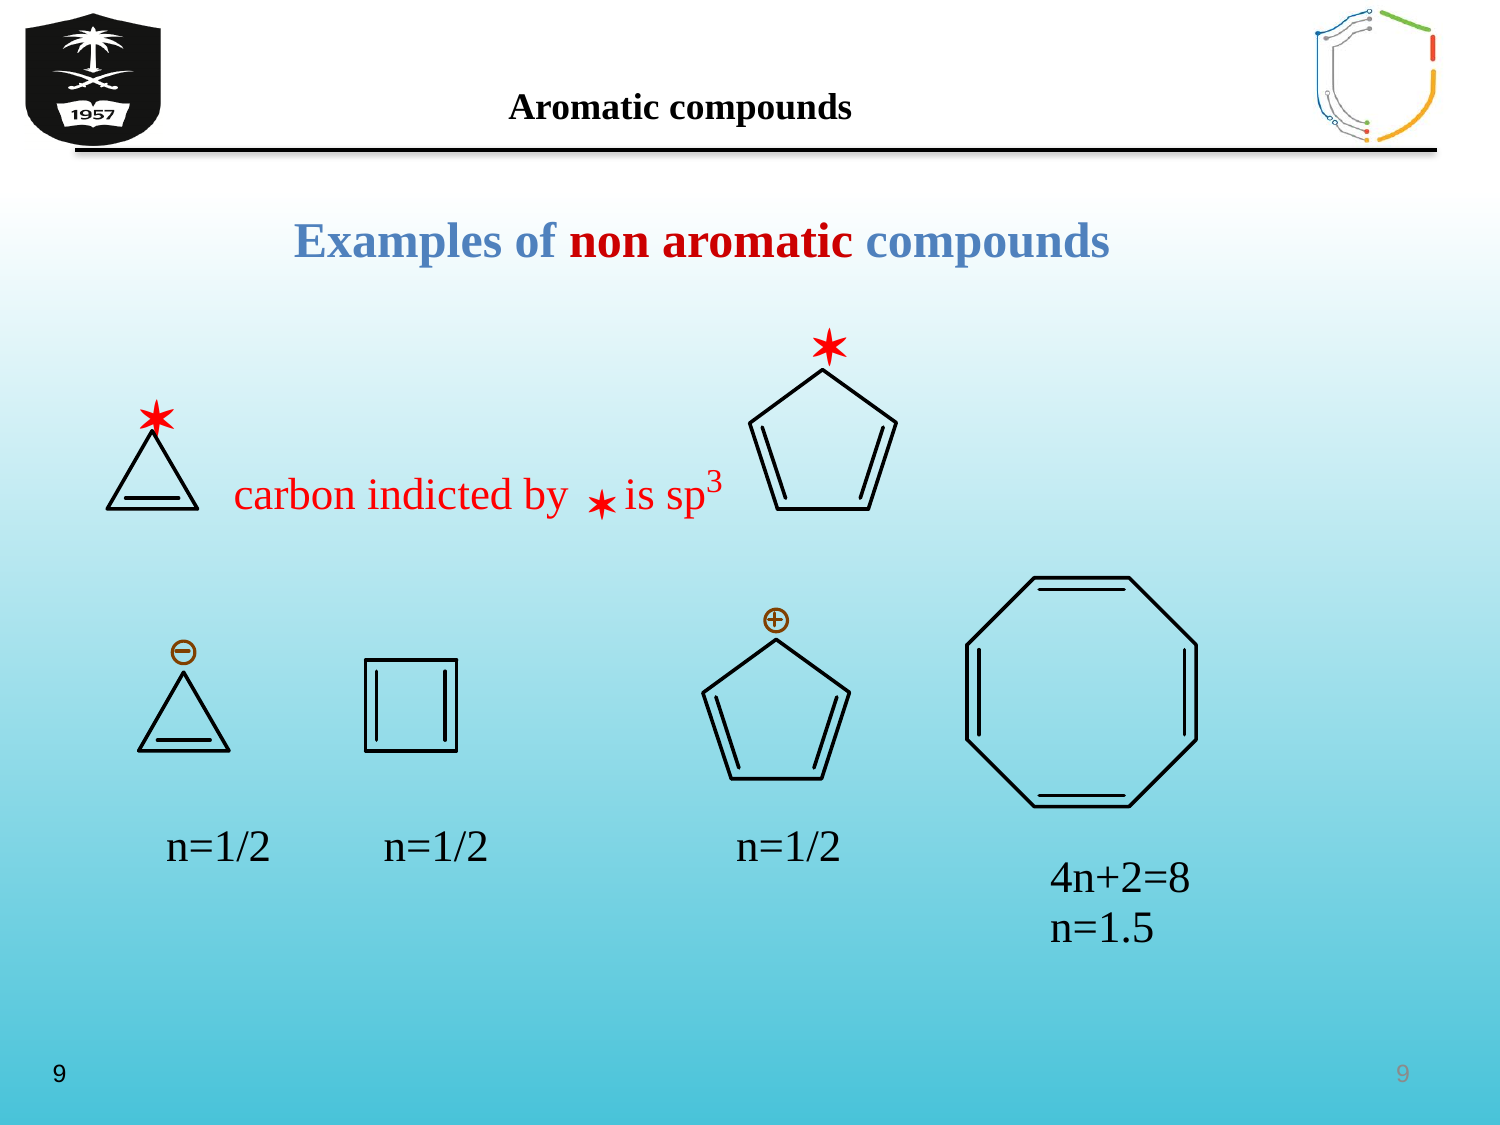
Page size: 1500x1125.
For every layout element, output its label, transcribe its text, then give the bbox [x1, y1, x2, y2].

picture [24, 12, 163, 151]
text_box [99, 312, 1439, 954]
text_box Aromatic compounds [493, 74, 868, 135]
picture [1287, 0, 1463, 165]
text_box 9 [37, 1050, 82, 1095]
text_box Examples of non aromatic compounds [278, 199, 1125, 275]
slide_number 9 [1074, 1042, 1425, 1103]
